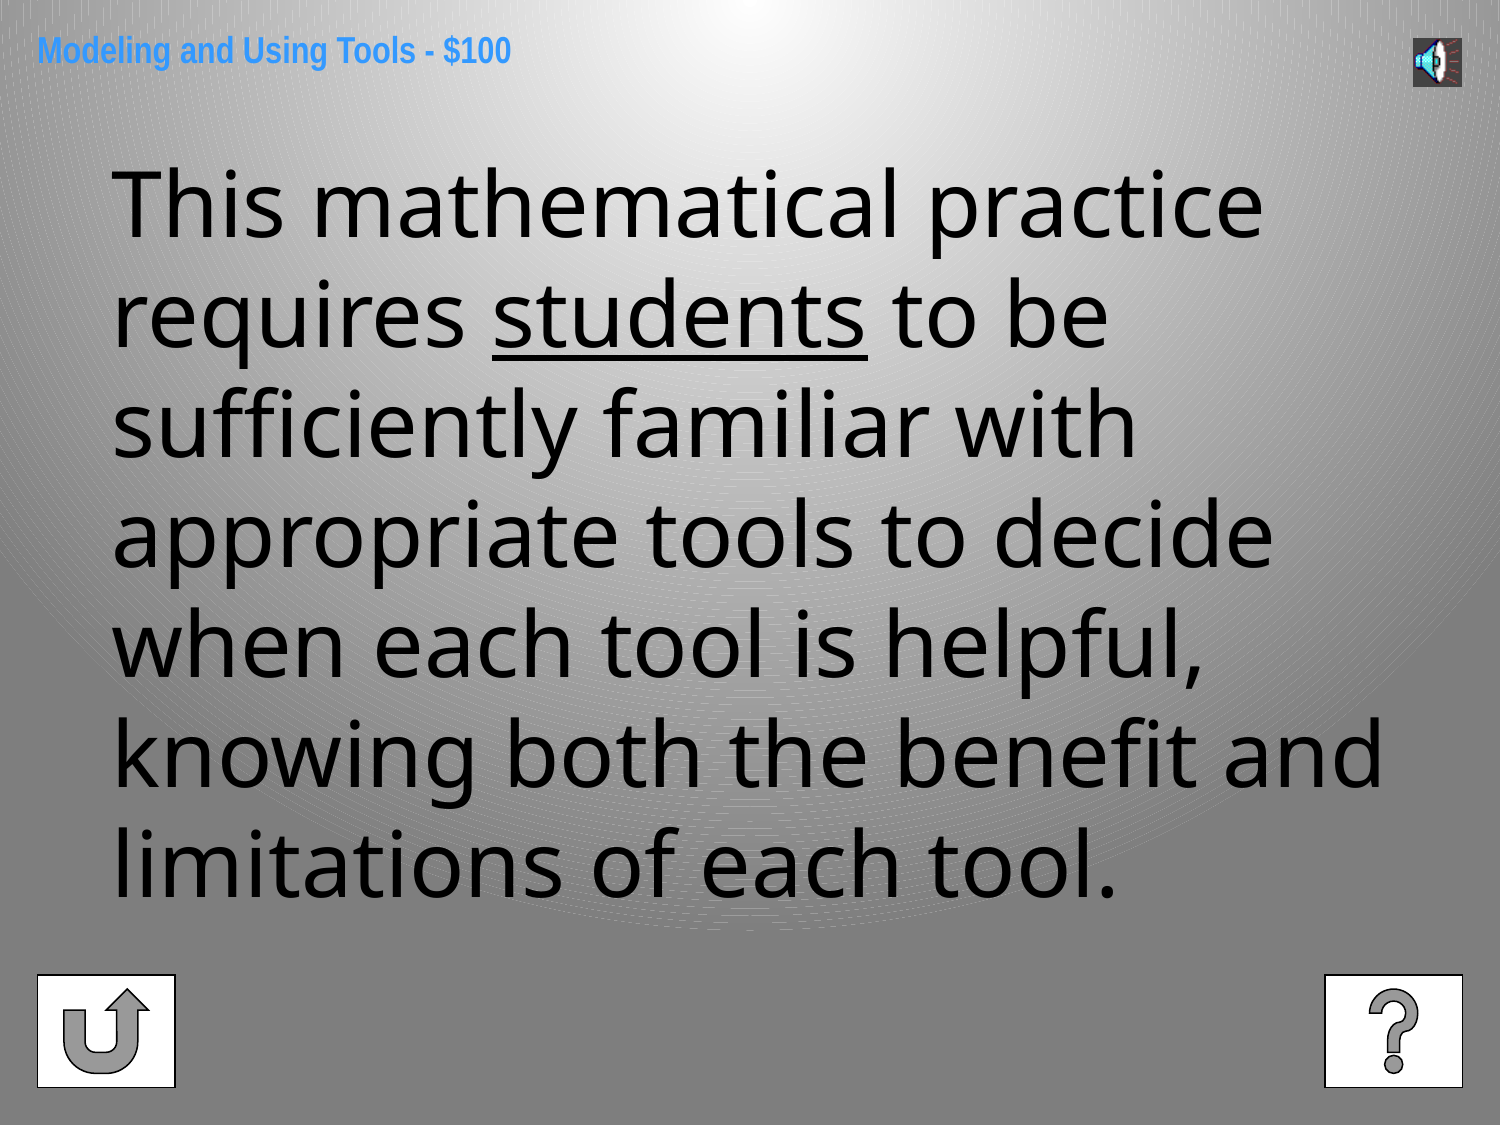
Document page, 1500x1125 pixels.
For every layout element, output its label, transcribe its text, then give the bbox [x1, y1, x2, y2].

text_box This mathematical practice requires students to be sufficiently familiar with appropriate tools to decide when each tool is helpful, knowing both the benefit and limitations of each tool. [74, 162, 1425, 900]
picture [1412, 37, 1463, 88]
text_box [37, 975, 175, 1088]
text_box Modeling and Using Tools - $100 [22, 18, 1025, 94]
text_box [1324, 975, 1463, 1088]
